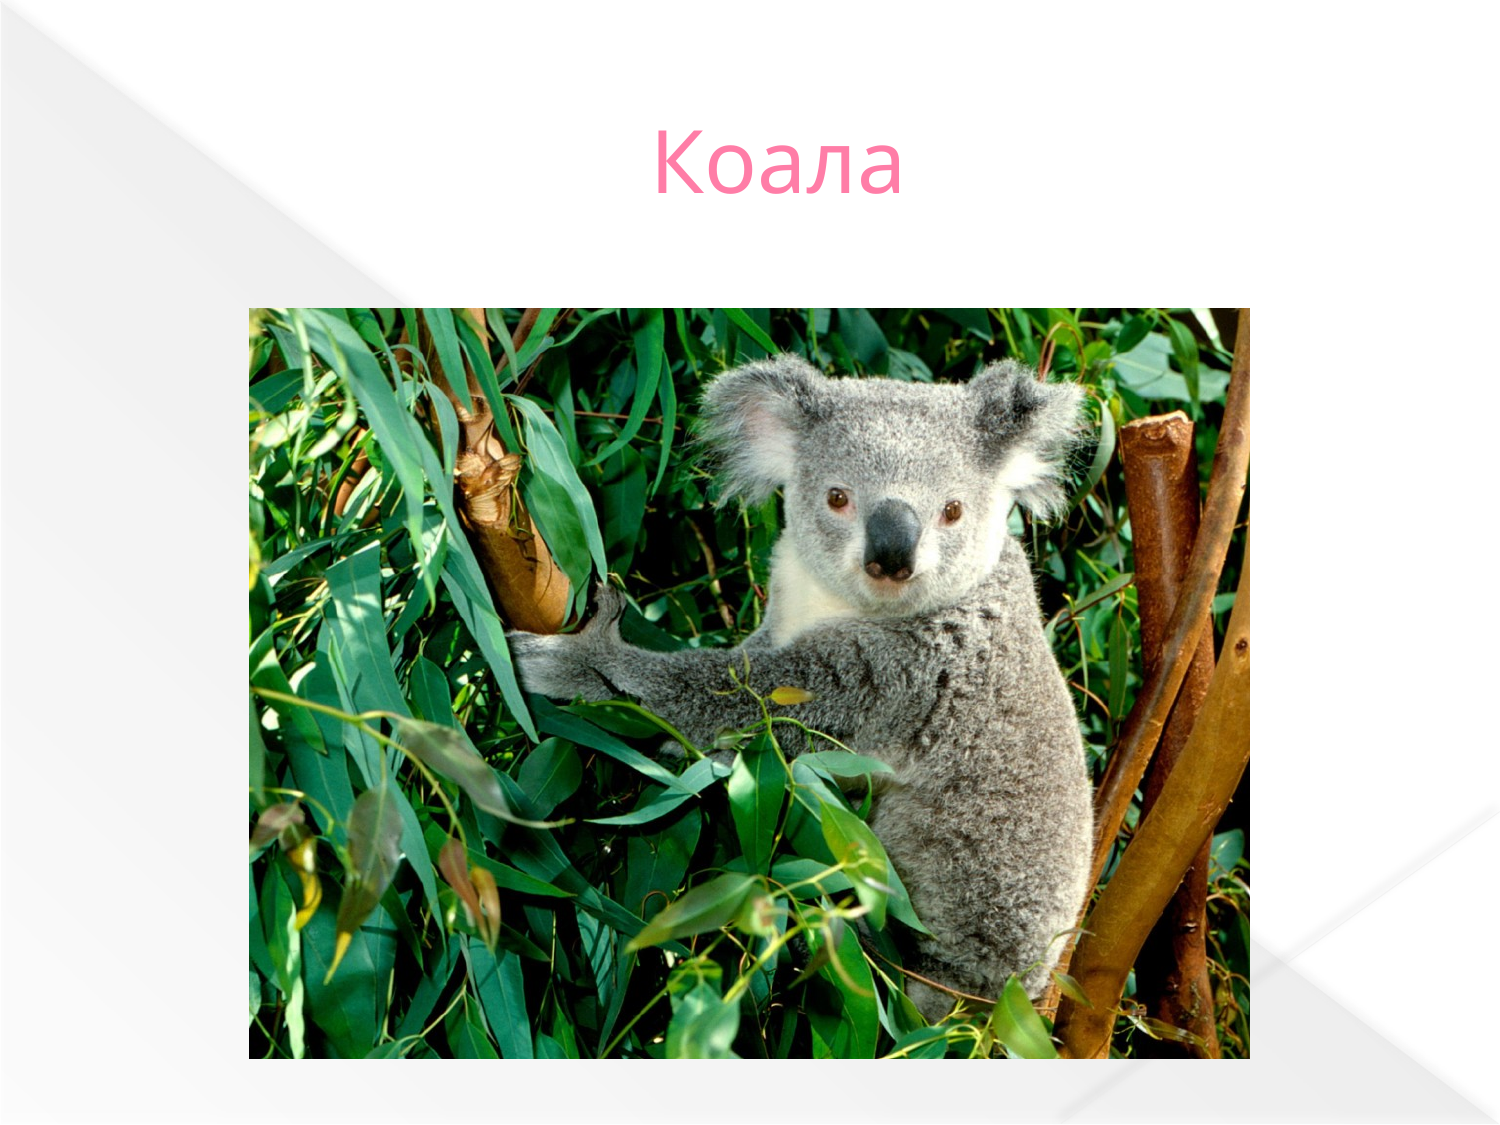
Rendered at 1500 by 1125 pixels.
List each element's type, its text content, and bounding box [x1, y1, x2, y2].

title Коала [75, 43, 1425, 274]
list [249, 308, 1251, 1060]
